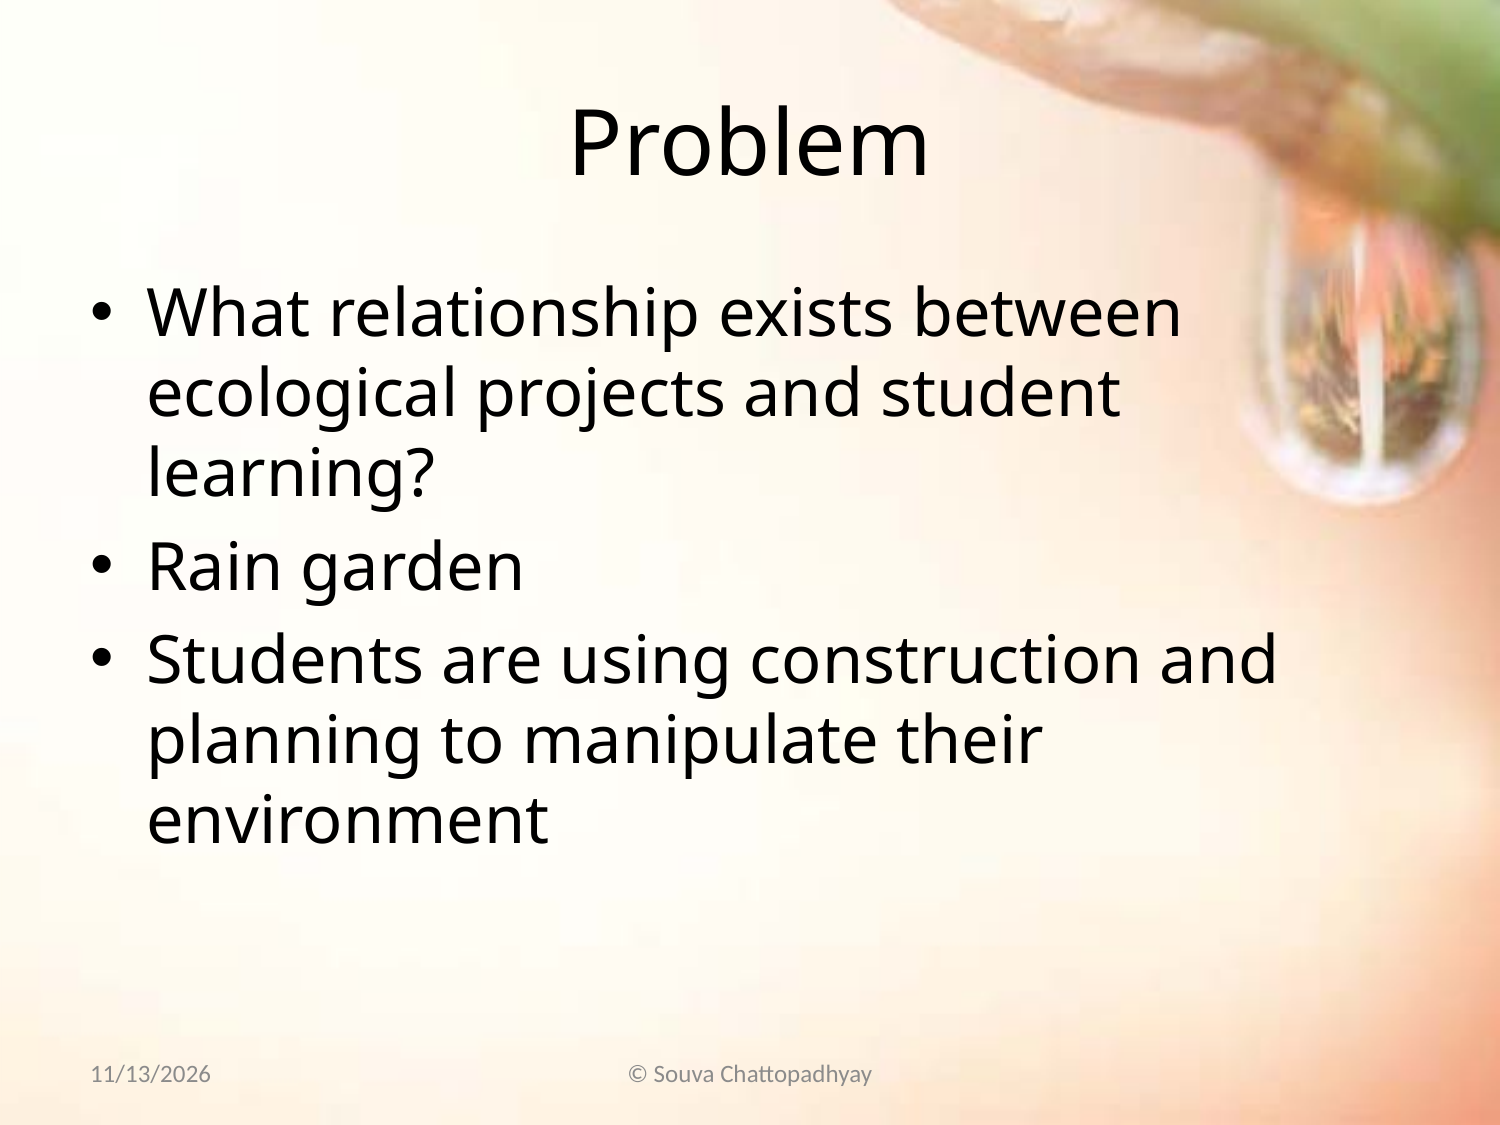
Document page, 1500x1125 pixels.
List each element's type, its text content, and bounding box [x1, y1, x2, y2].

title Problem [75, 45, 1425, 233]
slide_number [75, 1042, 425, 1103]
footer © Souva Chattopadhyay [512, 1042, 988, 1103]
list What relationship exists between ecological projects and student learning? Rain garden Students are using construction and planning to manipulate their environment [75, 262, 1425, 1005]
picture [0, 0, 1500, 1125]
